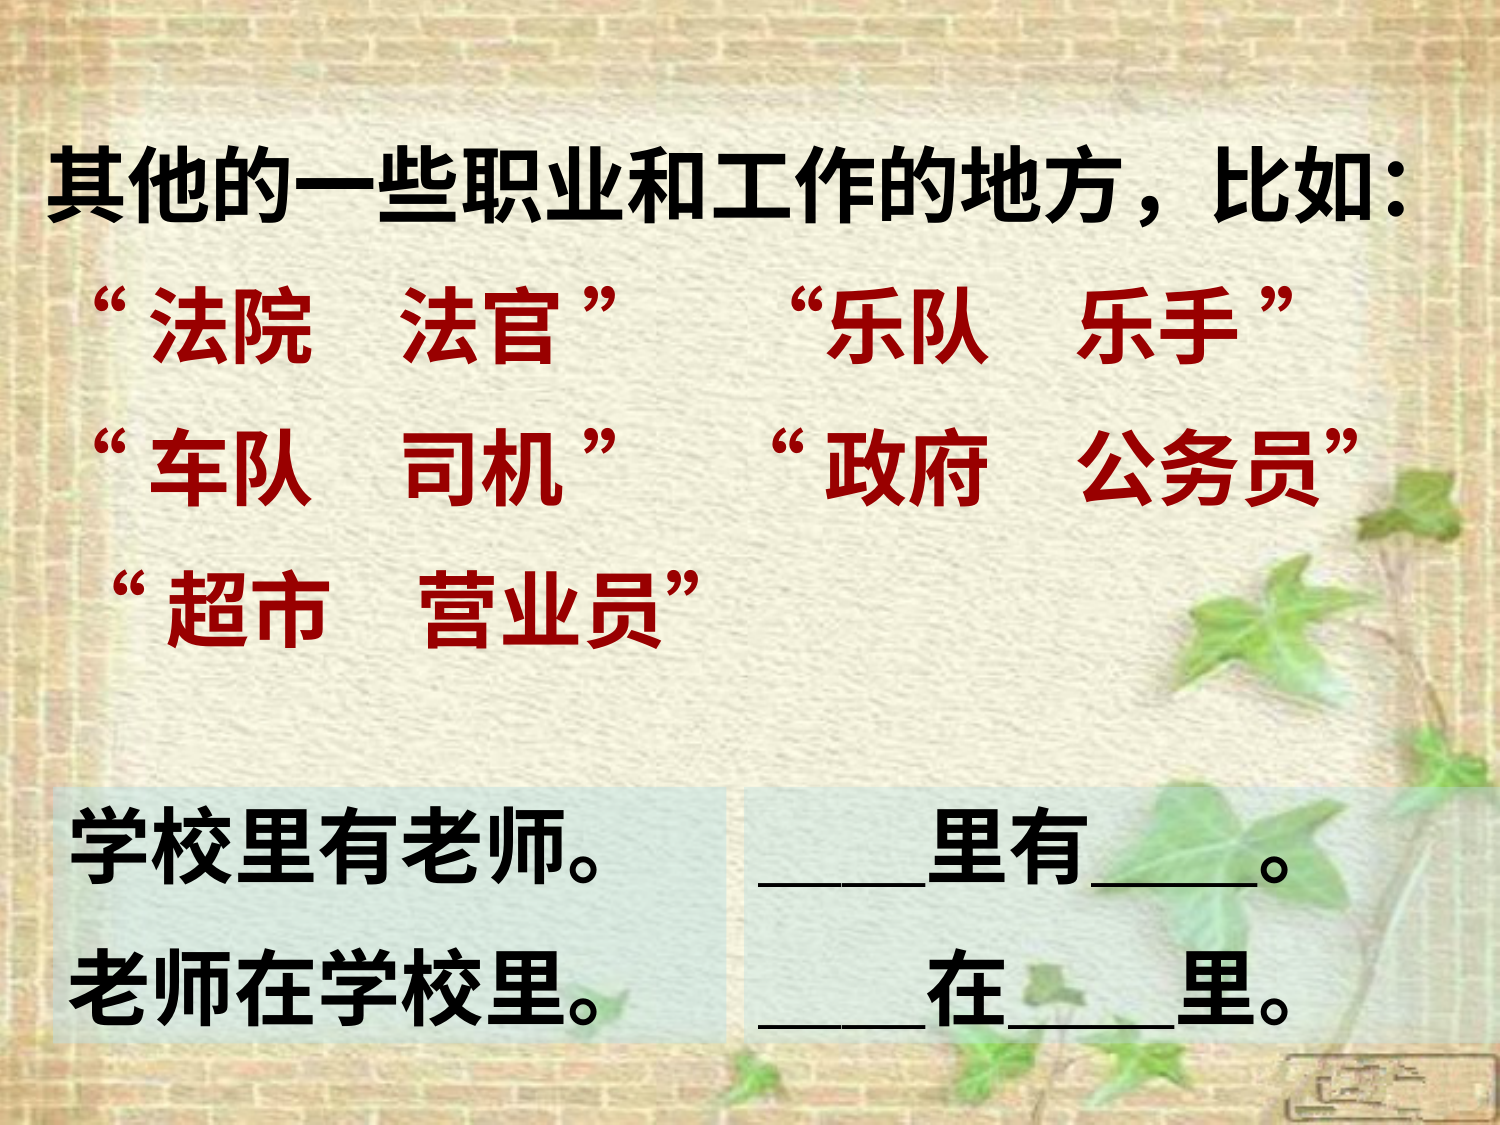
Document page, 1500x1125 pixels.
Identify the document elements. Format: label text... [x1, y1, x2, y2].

text_box 其他的一些职业和工作的地方，比如： “法院 法官 ” “乐队 乐手 ” “车队 司机 ” “ 政府 公务员” “超市 营业员” [29, 125, 1500, 666]
picture [0, 0, 1500, 1125]
text_box 学校里有老师。 老师在学校里。 [53, 786, 727, 1044]
text_box ＿＿里有＿＿。 ＿＿在＿＿里。 [744, 786, 1500, 1044]
